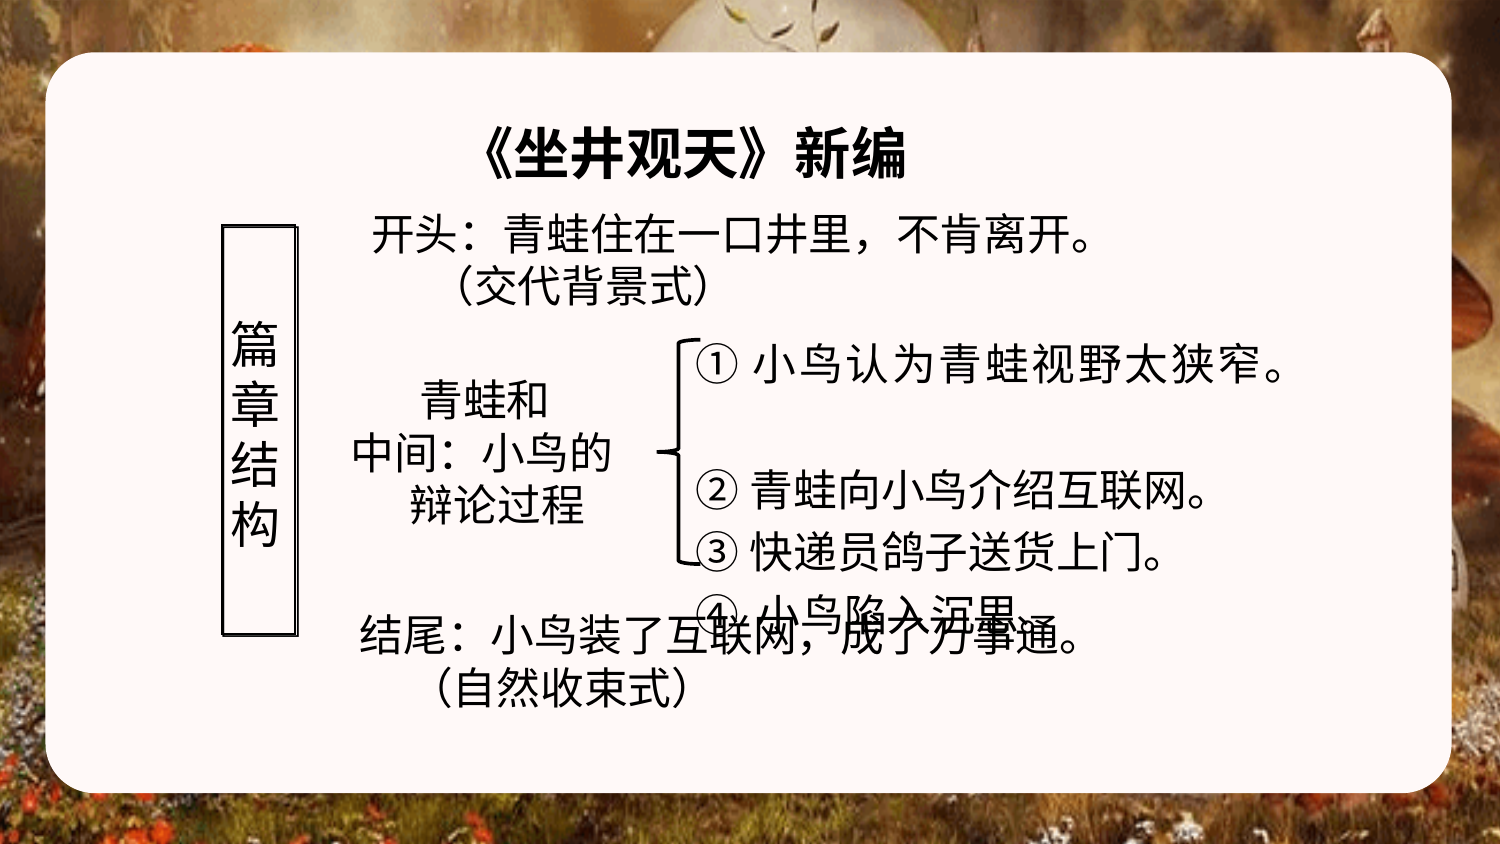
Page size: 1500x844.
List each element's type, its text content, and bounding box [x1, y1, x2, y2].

text_box 《坐井观天》新编 [365, 110, 1146, 192]
text_box 篇章结构 [211, 307, 299, 559]
text_box [221, 559, 296, 634]
picture [0, 0, 1500, 844]
text_box ①小鸟认为青蛙视野太狭窄。 ②青蛙向小鸟介绍互联网。 ③快递员鸽子送货上门。 ④ 小鸟陷入沉思。 [684, 320, 1276, 647]
text_box [221, 225, 296, 307]
text_box 结尾：小鸟装了互联网，成了万事通。 （自然收束式） [348, 602, 1265, 719]
text_box 青蛙和 中间：小鸟的 辩论过程 [339, 367, 676, 537]
text_box [656, 338, 701, 566]
text_box 开头：青蛙住在一口井里，不肯离开。 （交代背景式） [360, 201, 1354, 318]
